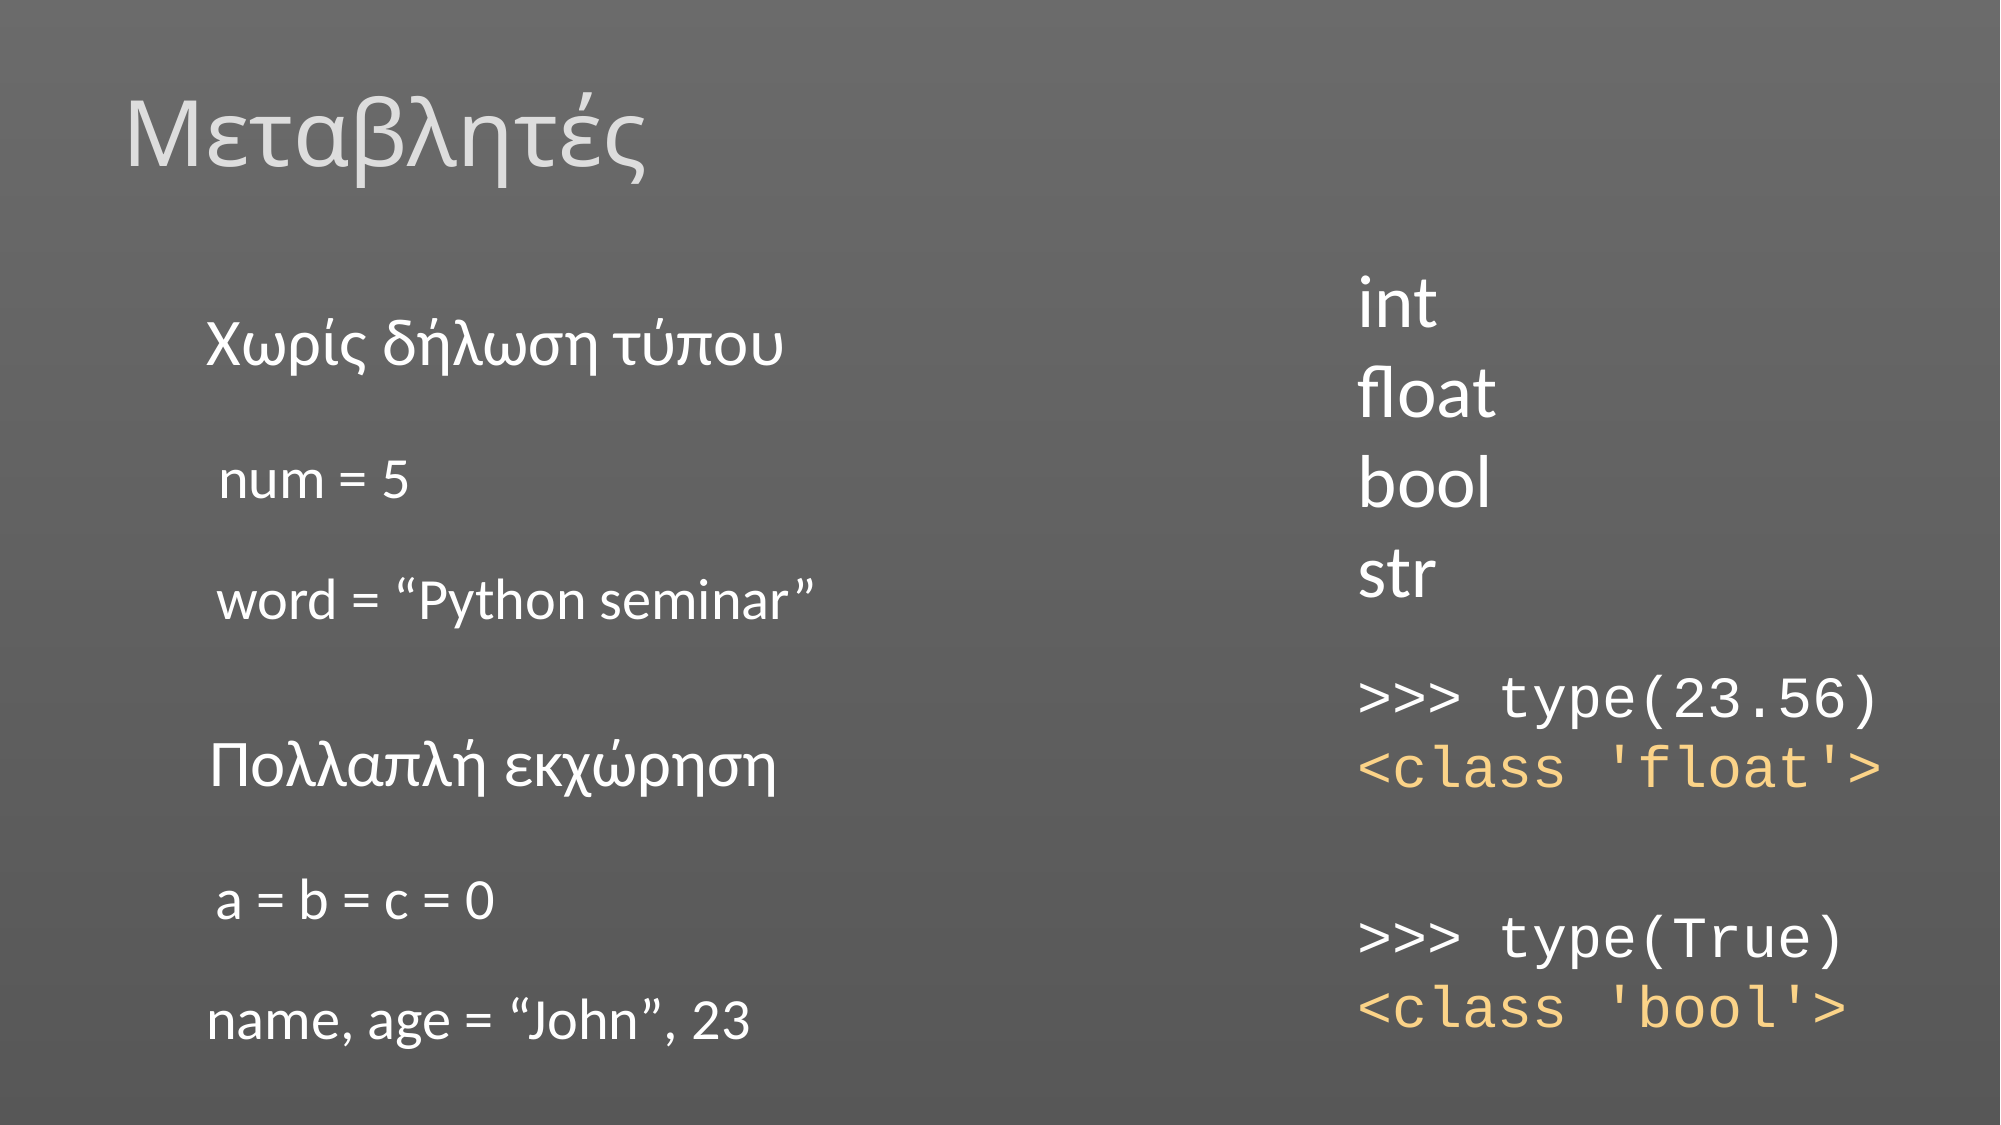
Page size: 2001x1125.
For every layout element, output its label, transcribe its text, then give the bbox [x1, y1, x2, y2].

title Μεταβλητές [107, 28, 1833, 246]
text_box >>> type(23.56) <class 'float'> [1342, 651, 2000, 807]
text_box name, age = “John”, 23 [191, 974, 766, 1059]
text_box int float bool str [1342, 244, 1644, 620]
text_box Χωρίς δήλωση τύπου [191, 291, 801, 387]
text_box num = 5 [203, 433, 426, 518]
text_box word = “Python seminar” [201, 553, 833, 639]
text_box a = b = c = 0 [200, 853, 510, 939]
text_box Πολλαπλή εκχώρηση [194, 712, 794, 807]
text_box >>> type(True) <class 'bool'> [1342, 891, 1877, 1047]
